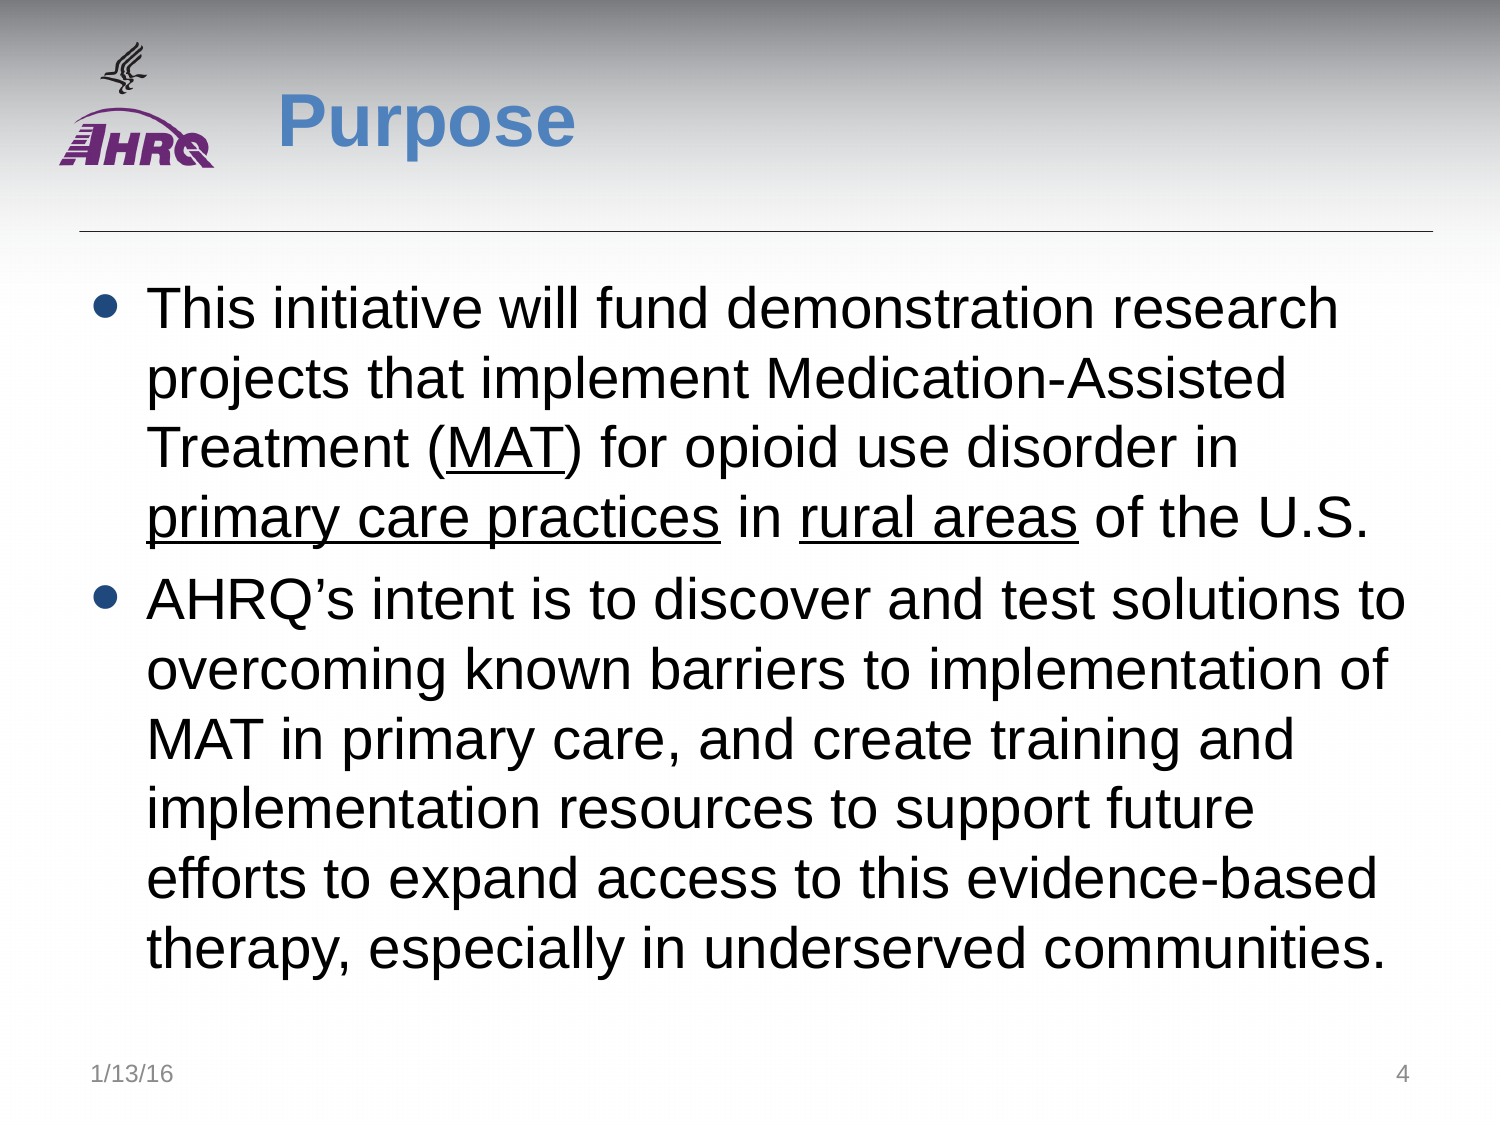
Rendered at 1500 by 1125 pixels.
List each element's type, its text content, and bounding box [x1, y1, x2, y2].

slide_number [75, 1042, 425, 1103]
picture [0, 0, 1500, 1125]
title Purpose [262, 45, 1425, 188]
slide_number 4 [1074, 1042, 1425, 1103]
list This initiative will fund demonstration research projects that implement Medication-Assisted Treatment (MAT) for opioid use disorder in primary care practices in rural areas of the U.S. AHRQ’s intent is to discover and test solutions to overcoming known barriers to implementation of MAT in primary care, and create training and implementation resources to support future efforts to expand access to this evidence-based therapy, especially in underserved communities. [75, 262, 1425, 1005]
